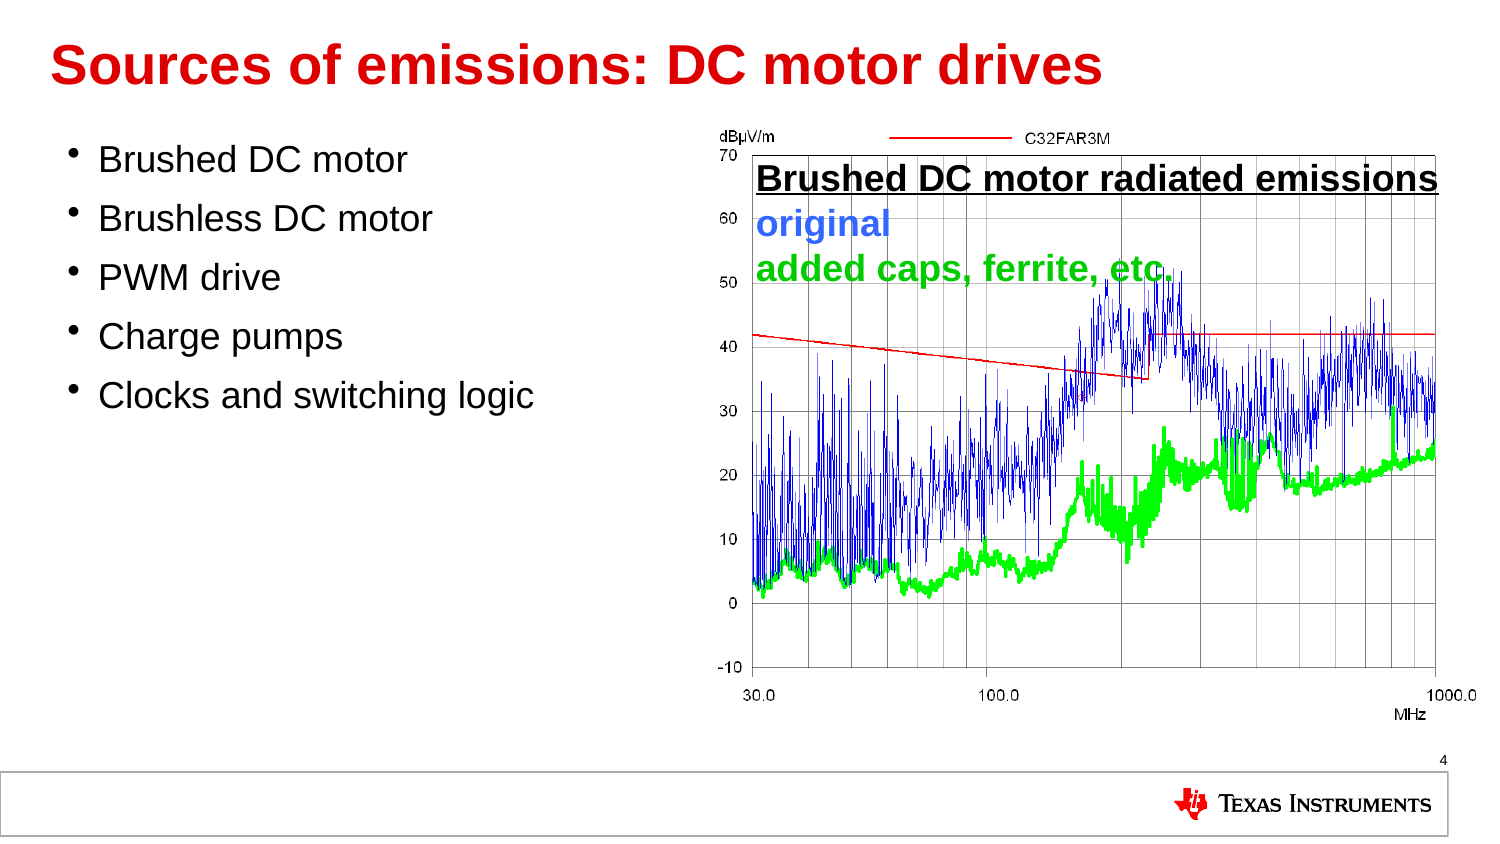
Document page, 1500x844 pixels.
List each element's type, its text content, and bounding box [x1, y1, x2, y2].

list Brushed DC motor Brushless DC motor PWM drive Charge pumps Clocks and switching logic [54, 128, 690, 738]
slide_number 4 [1109, 749, 1461, 770]
title Sources of emissions: DC motor drives [37, 17, 1426, 119]
picture [695, 104, 1497, 740]
picture [1174, 788, 1431, 820]
